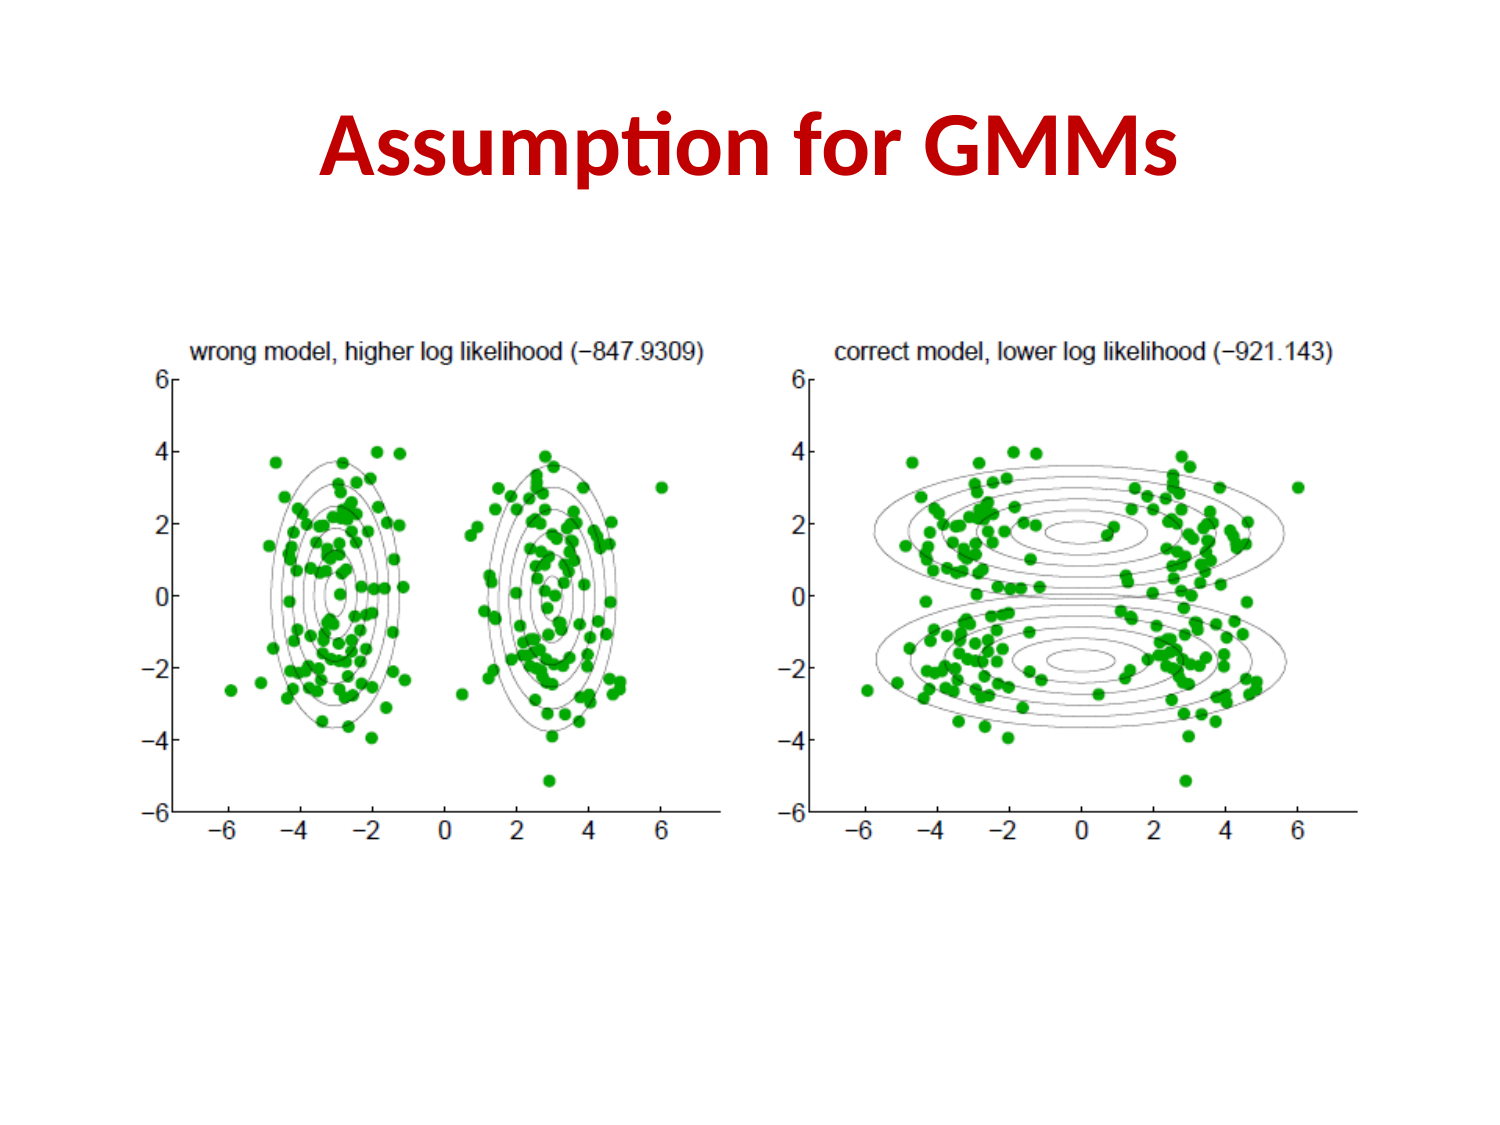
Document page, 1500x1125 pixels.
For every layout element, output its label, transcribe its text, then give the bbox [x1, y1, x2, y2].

picture [117, 315, 1383, 863]
title Assumption for GMMs [75, 45, 1425, 233]
